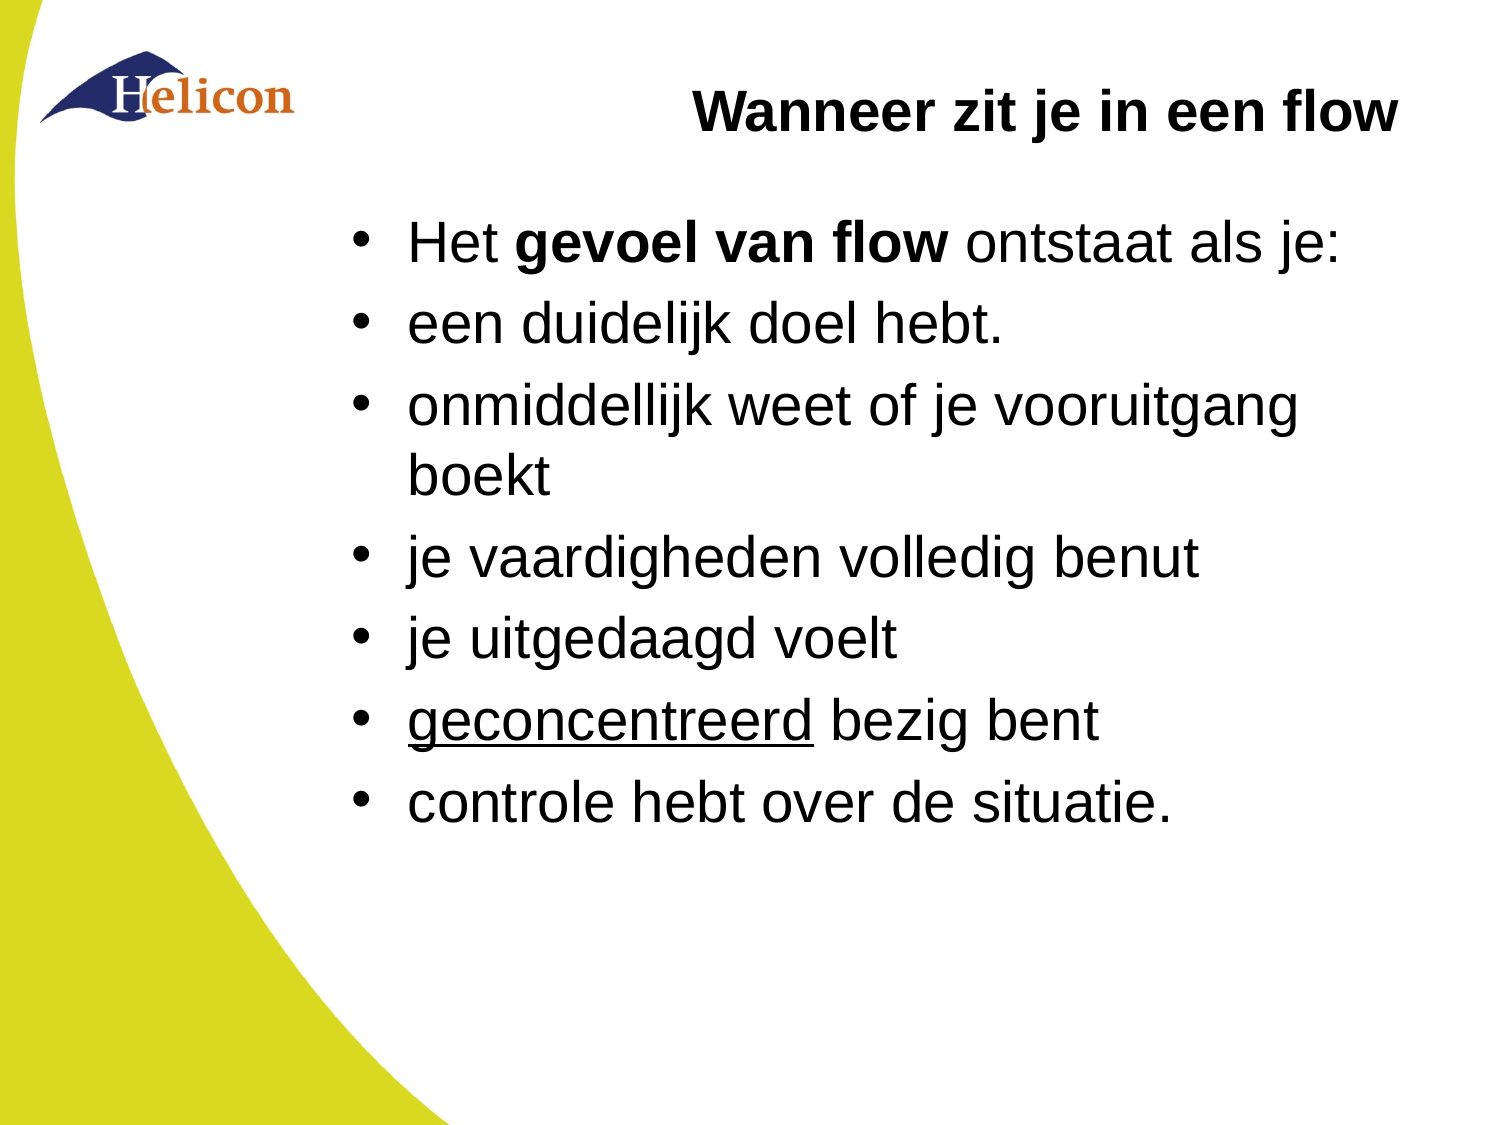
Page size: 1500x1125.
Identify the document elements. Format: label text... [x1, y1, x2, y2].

list Het gevoel van flow ontstaat als je: een duidelijk doel hebt. onmiddellijk weet of je vooruitgang boekt je vaardigheden volledig benut je uitgedaagd voelt geconcentreerd bezig bent controle hebt over de situatie. [336, 196, 1425, 1005]
picture [0, 0, 1500, 1125]
title Wanneer zit je in een flow [324, 54, 1415, 161]
